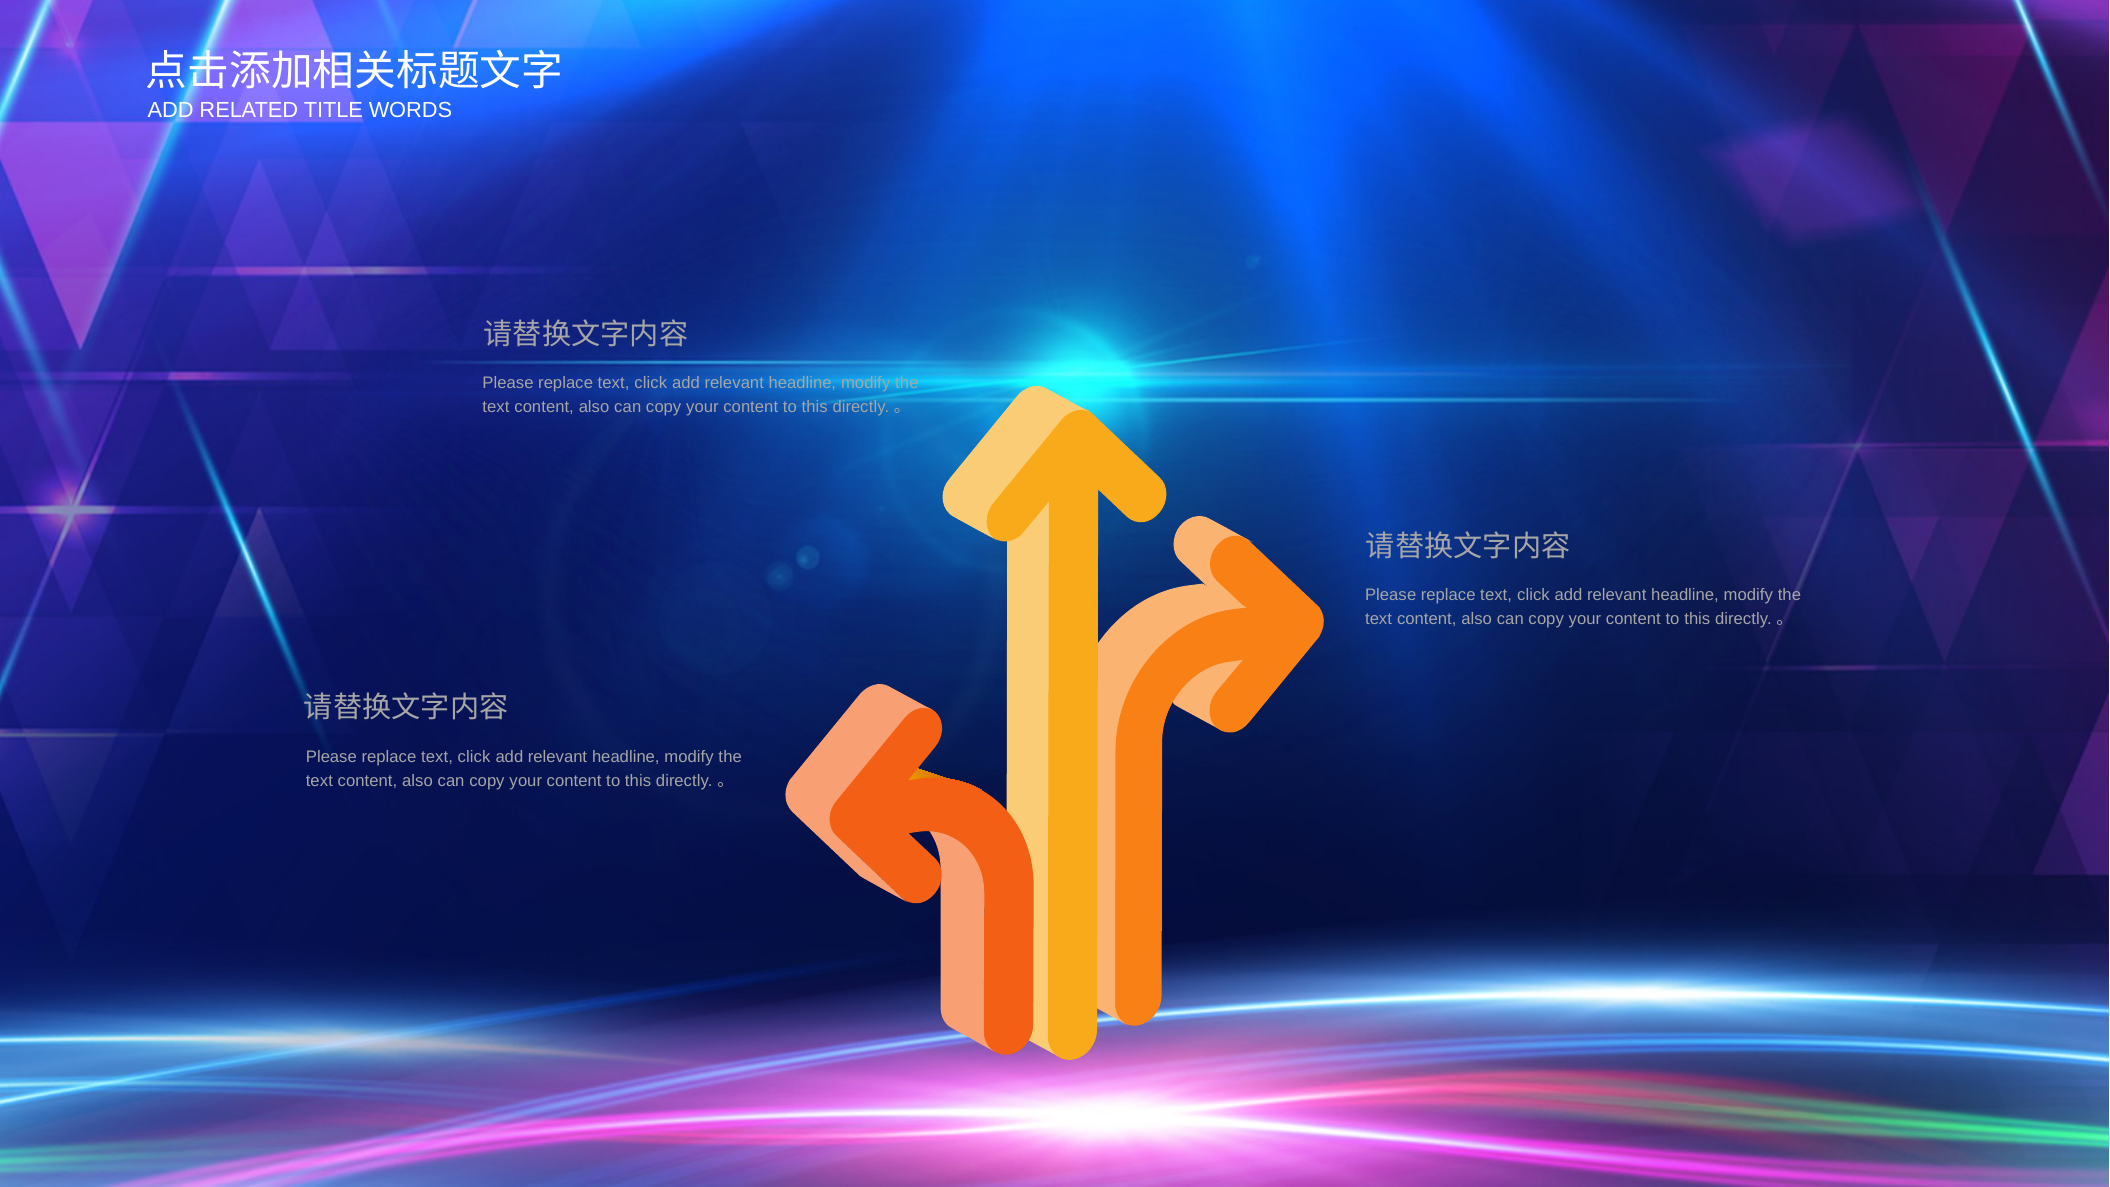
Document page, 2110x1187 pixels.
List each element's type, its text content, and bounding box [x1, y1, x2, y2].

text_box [288, 674, 761, 796]
picture [0, 0, 2109, 1187]
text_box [1350, 512, 1820, 634]
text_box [467, 301, 938, 423]
text_box ADD RELATED TITLE WORDS [147, 96, 453, 123]
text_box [784, 385, 1326, 1062]
text_box 点击添加相关标题文字 [145, 43, 564, 95]
